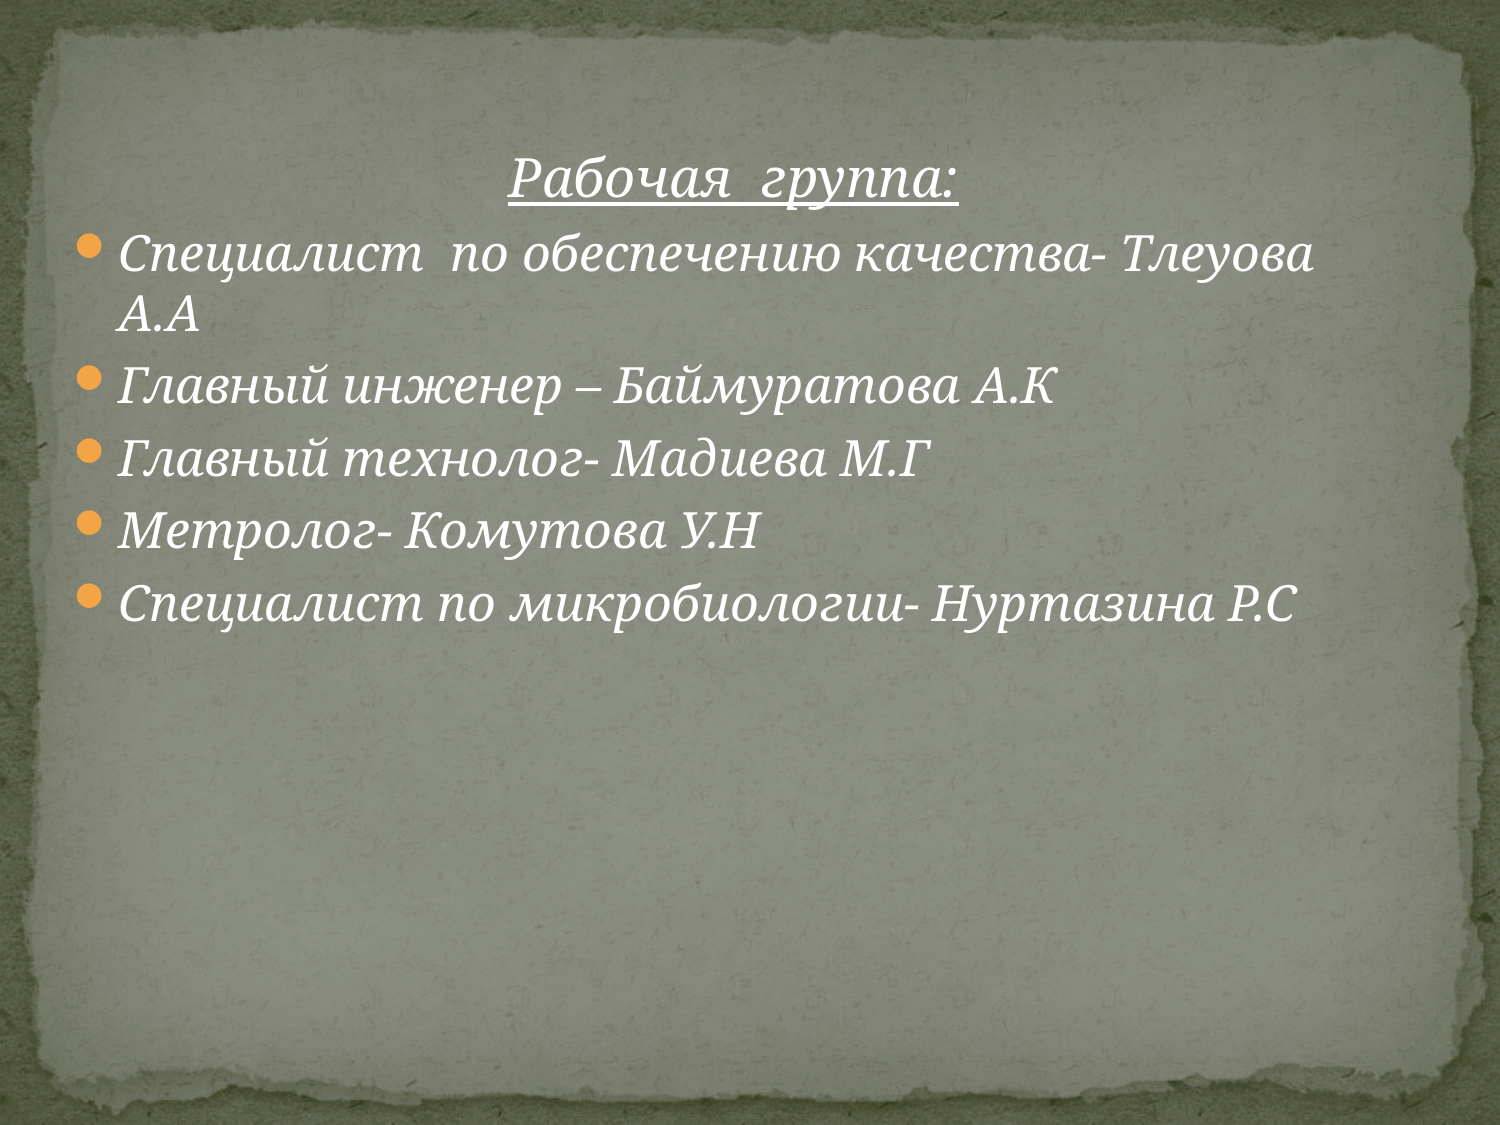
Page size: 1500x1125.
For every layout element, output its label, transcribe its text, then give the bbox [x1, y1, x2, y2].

list Рабочая группа: Специалист по обеспечению качества- Тлеуова А.А Главный инженер – Баймуратова А.К Главный технолог- Мадиева М.Г Метролог- Комутова У.Н Специалист по микробиологии- Нуртазина Р.С [58, 58, 1409, 950]
